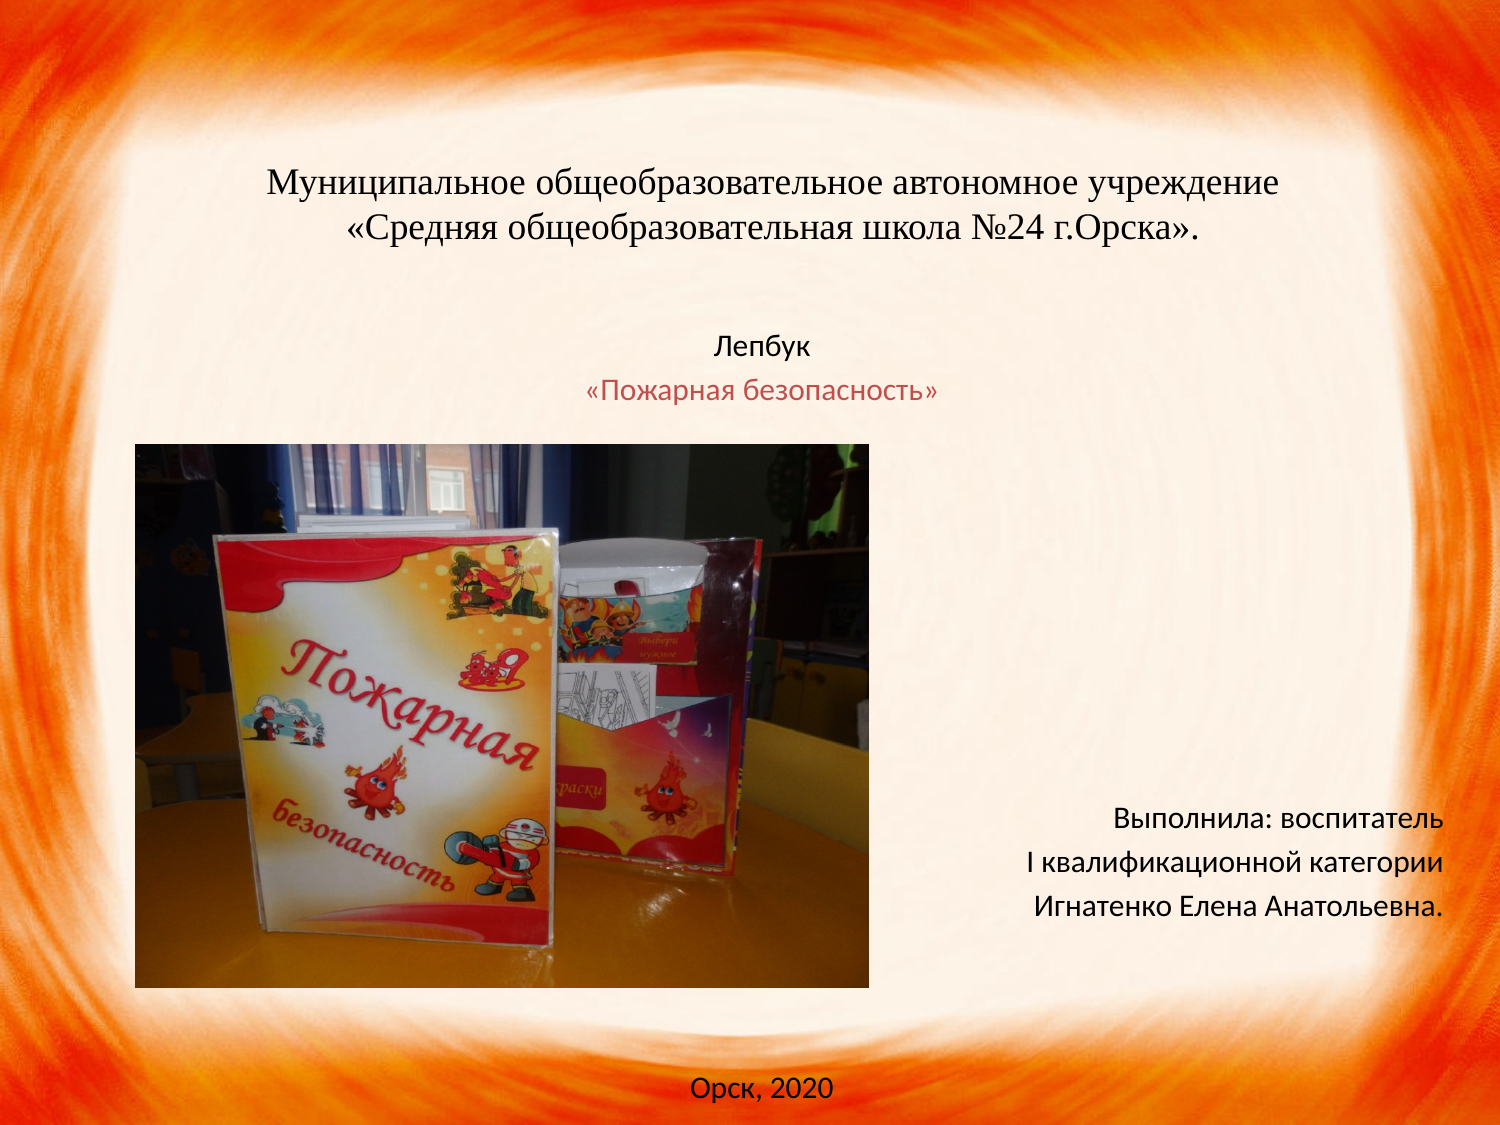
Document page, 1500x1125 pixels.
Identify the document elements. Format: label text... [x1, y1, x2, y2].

picture [0, 0, 1500, 1125]
picture [135, 444, 869, 988]
title Муниципальное общеобразовательное автономное учреждение «Средняя общеобразовательная школа №24 г.Орска». [135, 113, 1411, 255]
subtitle Лепбук «Пожарная безопасность» Выполнила: воспитатель I квалификационной категории Игнатенко Елена Анатольевна. Орск, 2020 [64, 255, 1459, 1125]
